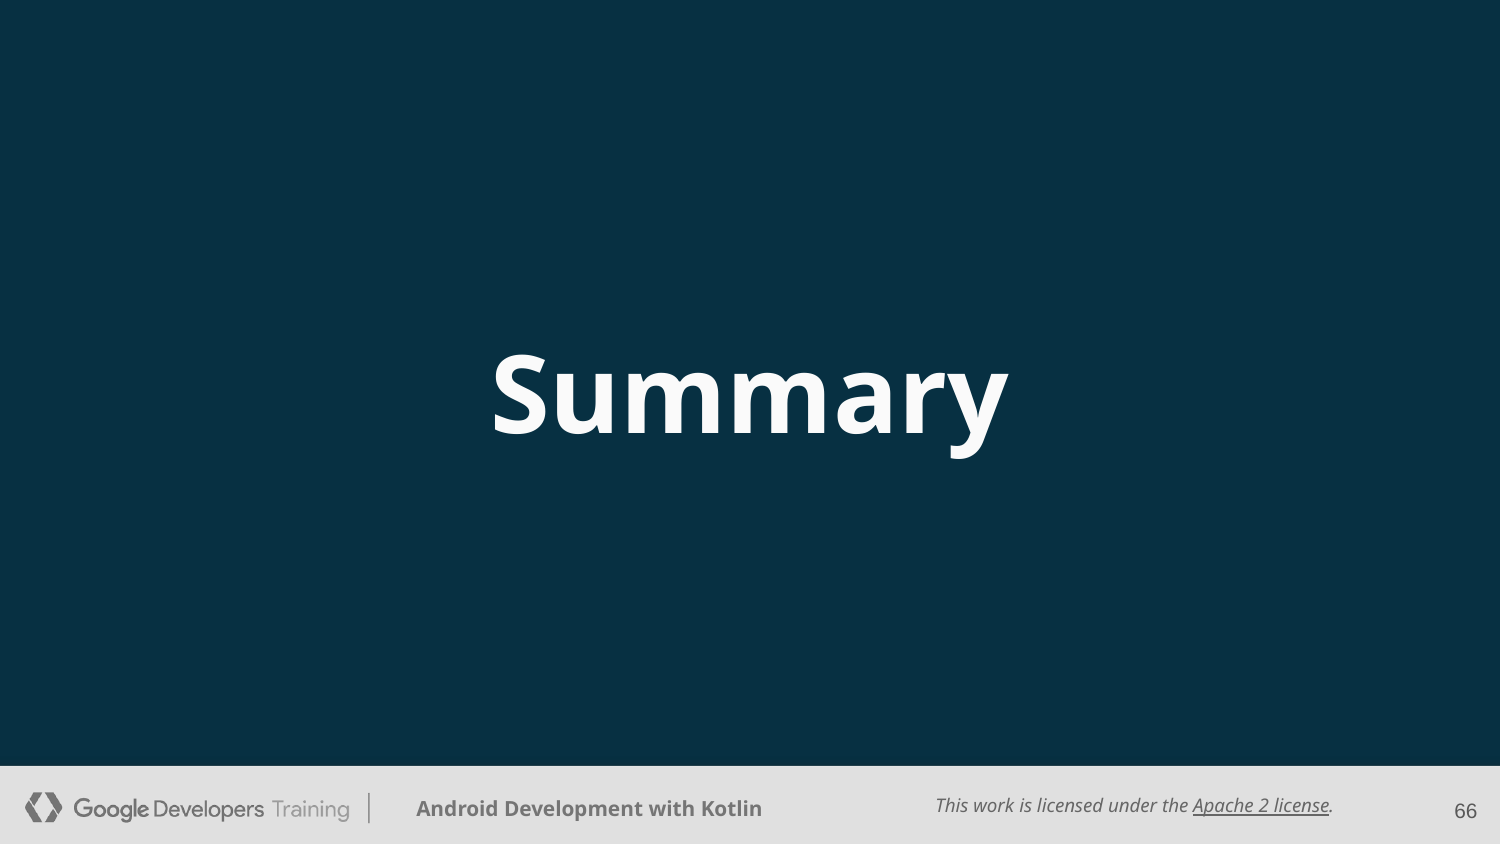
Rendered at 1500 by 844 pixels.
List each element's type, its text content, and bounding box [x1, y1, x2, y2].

text_box Summary [51, 127, 1449, 471]
slide_number ‹#› [1402, 777, 1493, 842]
picture [0, 0, 1500, 844]
